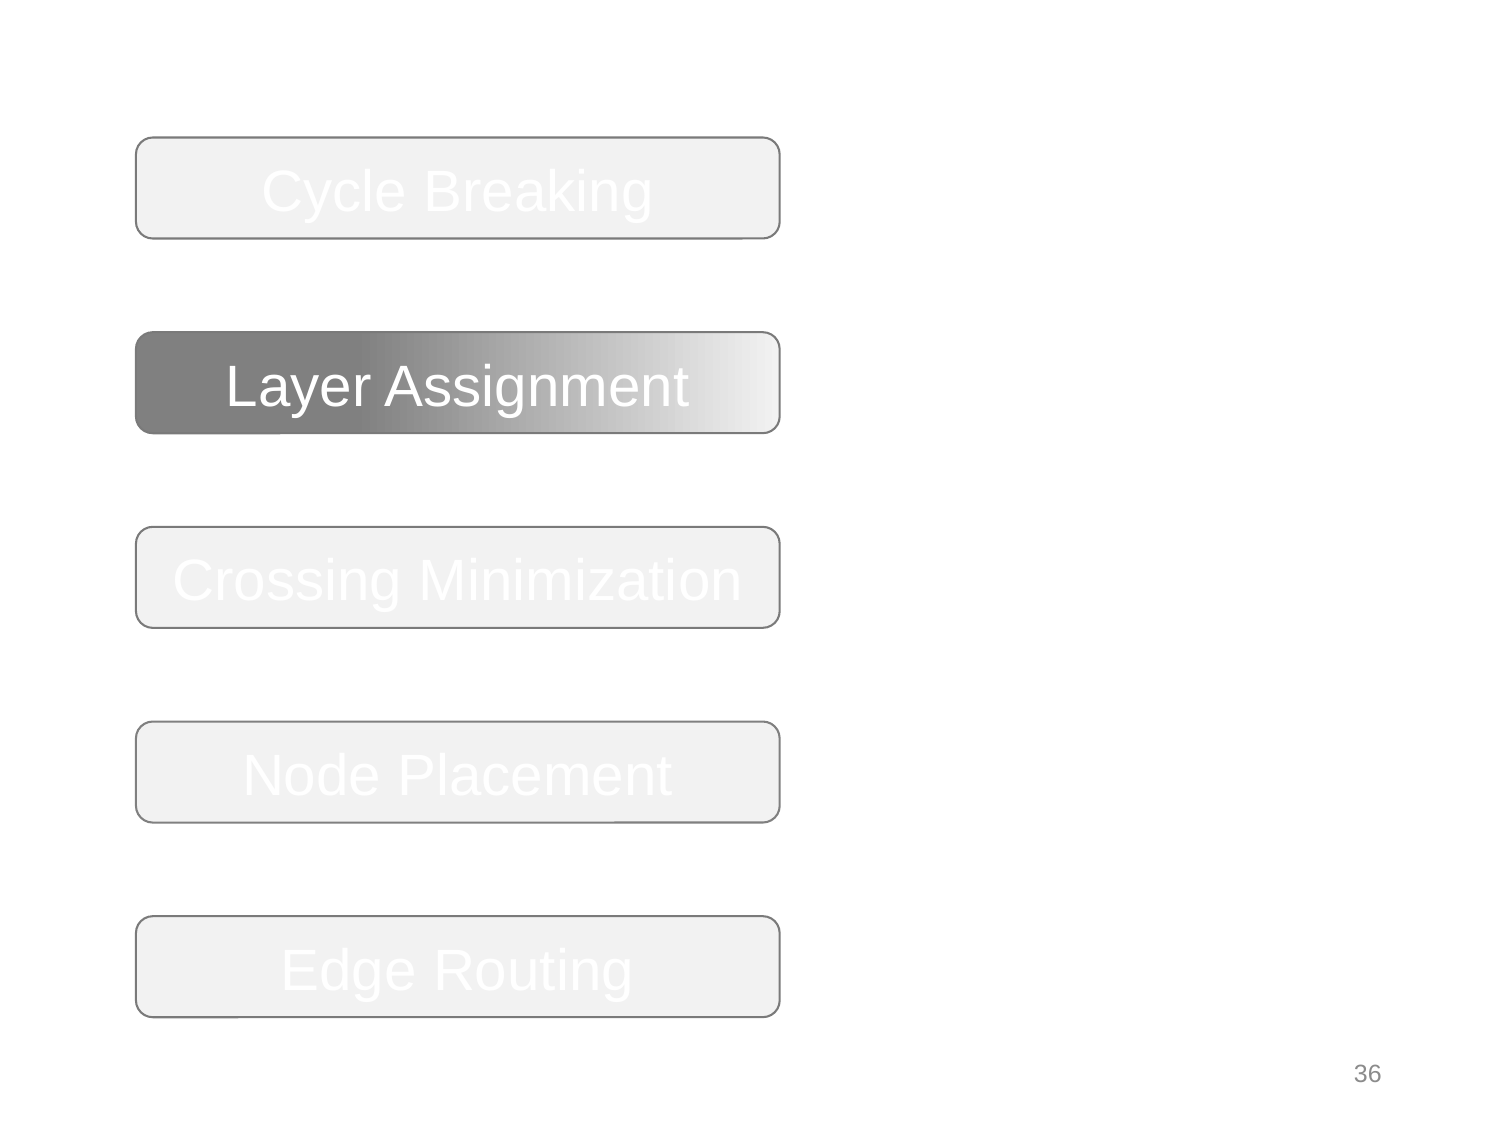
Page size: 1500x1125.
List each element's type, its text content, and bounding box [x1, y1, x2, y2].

slide_number 35 [1059, 1042, 1397, 1103]
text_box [135, 137, 780, 1018]
